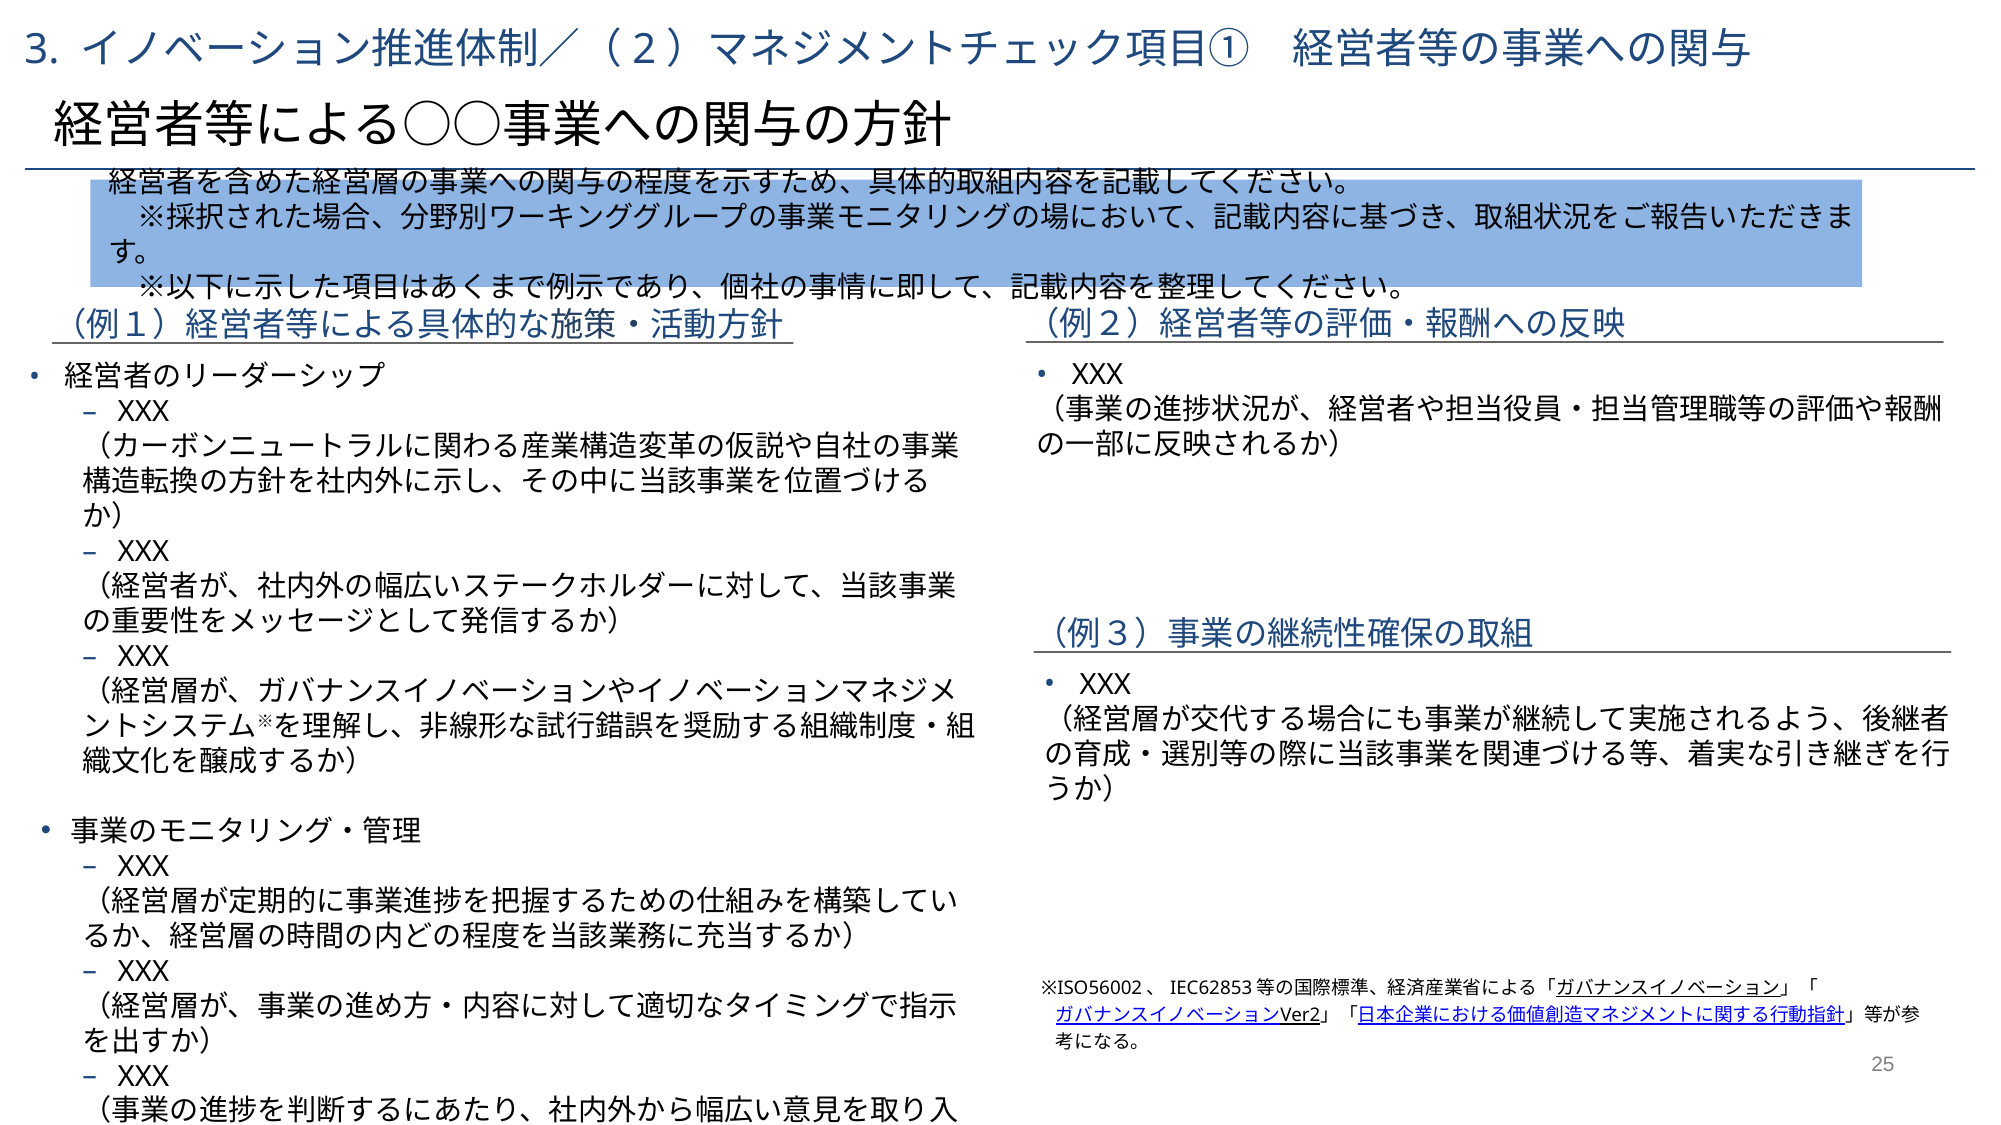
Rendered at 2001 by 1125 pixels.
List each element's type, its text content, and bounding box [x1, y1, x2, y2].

text_box 3. イノベーション推進体制／（2）マネジメントチェック項目① 経営者等の事業への関与 [24, 28, 1974, 74]
text_box 経営者等による○○事業への関与の方針 [53, 99, 1899, 154]
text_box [52, 295, 794, 344]
text_box ※ISO56002、IEC62853等の国際標準、経済産業省による「ガバナンスイノベーション」「ガバナンスイノベーションVer2」「日本企業における価値創造マネジメントに関する行動指針」等が参考になる。 [1026, 942, 1948, 1086]
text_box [1026, 294, 1944, 343]
text_box 経営者のリーダーシップ XXX （カーボンニュートラルに関わる産業構造変革の仮説や自社の事業構造転換の方針を社内外に示し、その中に当該事業を位置づけるか） XXX （経営者が、社内外の幅広いステークホルダーに対して、当該事業の重要性をメッセージとして発信するか） XXX （経営層が、ガバナンスイノベーションやイノベーションマネジメントシステム※を理解し、非線形な試行錯誤を奨励する組織制度・組織文化を醸成するか） 事業のモニタリング・管理 XXX （経営層が定期的に事業進捗を把握するための仕組みを構築しているか、経営層の時間の内どの程度を当該業務に充当するか） XXX （経営層が、事業の進め方・内容に対して適切なタイミングで指示を出すか） XXX （事業の進捗を判断するにあたり、社内外から幅広い意見を取り入れるか） XXX （事業化を判断するために、どのようなKPI・条件を予め設定しておくか） [11, 357, 986, 1125]
text_box XXX （経営層が交代する場合にも事業が継続して実施されるよう、後継者の育成・選別等の際に当該事業を関連づける等、着実な引き継ぎを行うか） [1026, 665, 1955, 801]
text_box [1033, 604, 1952, 653]
text_box XXX （事業の進捗状況が、経営者や担当役員・担当管理職等の評価や報酬の一部に反映されるか） [1018, 355, 1947, 491]
text_box 経営者を含めた経営層の事業への関与の程度を示すため、具体的取組内容を記載してください。 ※採択された場合、分野別ワーキンググループの事業モニタリングの場において、記載内容に基づき、取組状況をご報告いただきます。 ※以下に示した項目はあくまで例示であり、個社の事情に即して、記載内容を整理してください。 [90, 179, 1863, 287]
